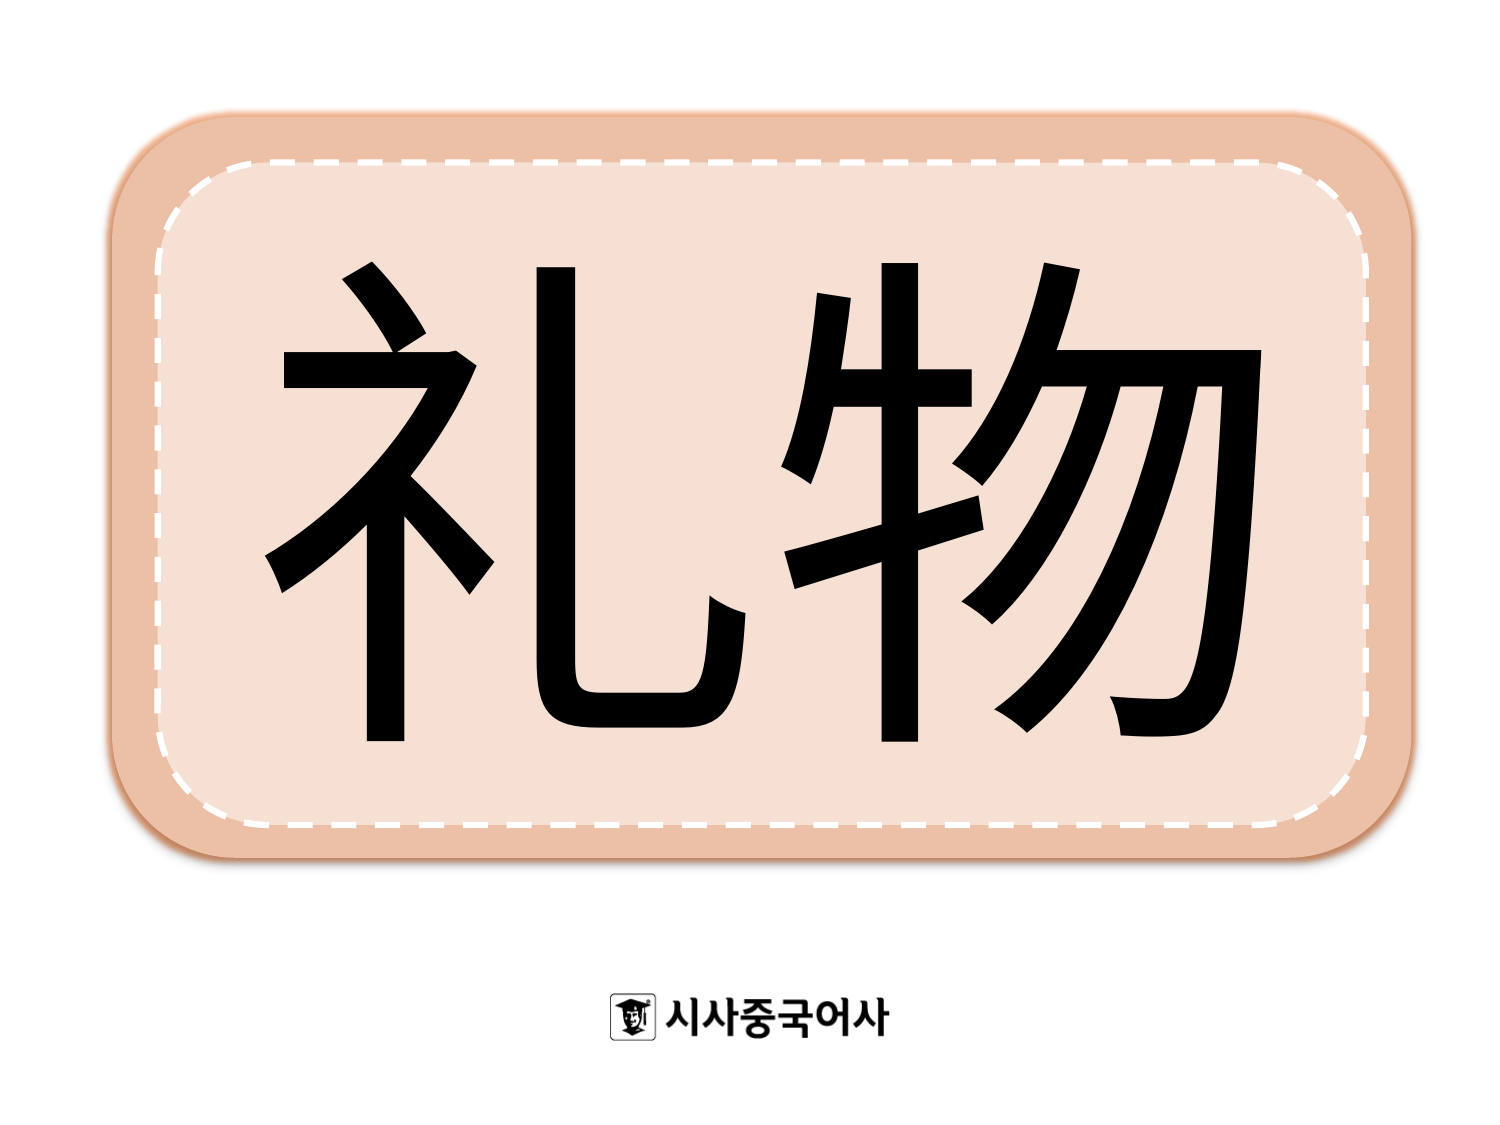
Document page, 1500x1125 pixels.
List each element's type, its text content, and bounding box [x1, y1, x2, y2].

picture [602, 987, 898, 1047]
text_box 礼物 [162, 160, 1371, 824]
